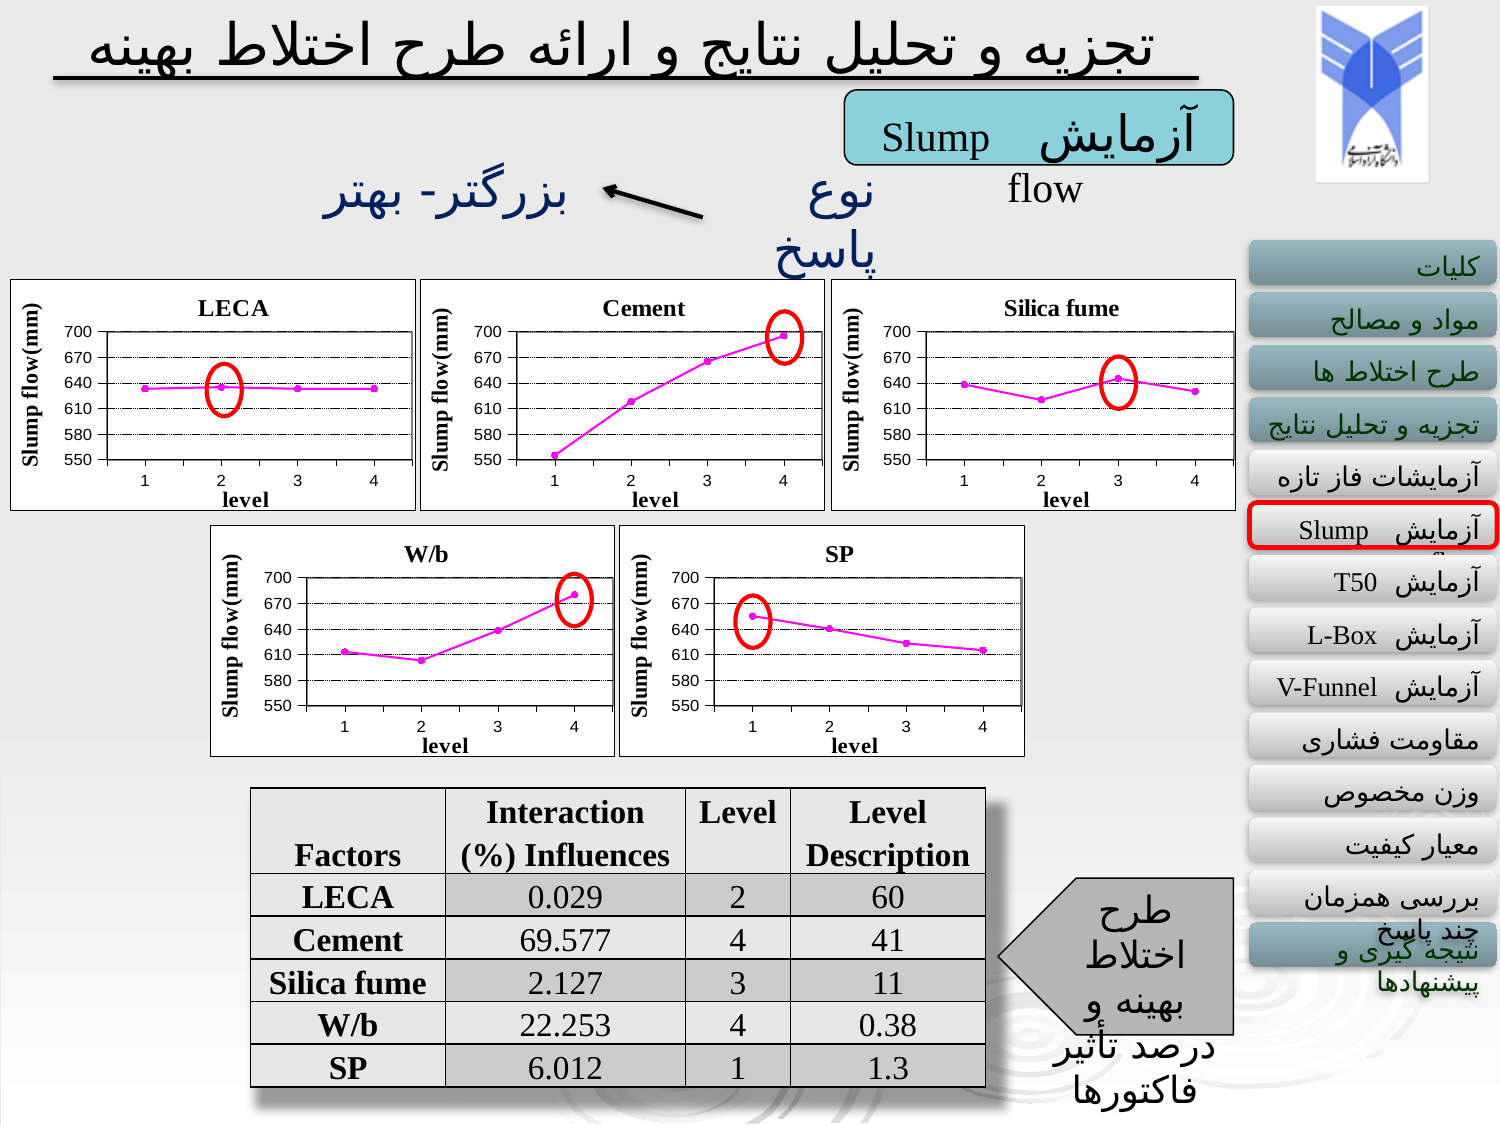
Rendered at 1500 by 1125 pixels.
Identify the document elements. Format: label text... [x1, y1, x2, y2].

table_cell Cement [251, 917, 445, 958]
text_box آزمایشات فاز تازه [1249, 449, 1497, 495]
table_cell 0.029 [446, 874, 685, 915]
text_box مواد و مصالح [1249, 292, 1497, 338]
text_box طرح اختلاط بهینه و درصد تأثیر فاکتورها [997, 878, 1234, 1035]
table_cell 1 [686, 1045, 790, 1086]
text_box معیار کیفیت [1249, 817, 1497, 863]
subtitle تجزیه و تحلیل نتایج و ارائه طرح اختلاط بهینه [0, 0, 1246, 1125]
table_header Factors [251, 789, 445, 873]
table_cell 11 [791, 960, 985, 1001]
text_box کلیات [1249, 239, 1497, 285]
table_cell Silica fume [251, 960, 445, 1001]
table_cell LECA [251, 874, 445, 915]
table_cell 2 [686, 874, 790, 915]
table_cell W/b [251, 1002, 445, 1043]
table_cell 3 [686, 960, 790, 1001]
text_box نوع پاسخ [702, 149, 892, 279]
text_box مقاومت فشاری [620, 189, 698, 197]
chart [419, 278, 826, 520]
table_cell 41 [791, 917, 985, 958]
table_cell 0.38 [791, 1002, 985, 1043]
text_box تجزیه و تحلیل نتایج [1249, 397, 1497, 443]
text_box نتیجه گیری و پیشنهادها [1249, 923, 1497, 968]
table_header Interaction Influences (%) [446, 789, 685, 873]
text_box مقاومت فشاری [6, 281, 1239, 771]
text_box مقاومت فشاری [1249, 713, 1497, 758]
chart [830, 278, 1237, 520]
table_cell 1.3 [791, 1045, 985, 1086]
chart [9, 278, 416, 520]
text_box آزمايش Slump flow [1249, 502, 1497, 548]
table_cell 6.012 [446, 1045, 685, 1086]
text_box وزن مخصوص [1249, 764, 1497, 810]
table_cell 69.577 [446, 917, 685, 958]
text_box بررسی همزمان چند پاسخ [1249, 869, 1497, 915]
text_box بزرگتر- بهتر [289, 149, 585, 225]
text_box آزمایش T50 [1249, 554, 1497, 600]
text_box طرح اختلاط ها [1249, 344, 1497, 390]
picture [1316, 6, 1432, 185]
chart [619, 524, 1025, 766]
table_cell 2.127 [446, 960, 685, 1001]
table_cell 60 [791, 874, 985, 915]
table_header Level [686, 789, 790, 873]
table_cell 22.253 [446, 1002, 685, 1043]
table_header Level Description [791, 789, 985, 873]
table_cell 4 [686, 917, 790, 958]
table_cell 4 [686, 1002, 790, 1043]
text_box آزمايش Slump flow [844, 89, 1234, 165]
text_box آزمايش L-Box [1249, 607, 1497, 653]
text_box آزمايش V-Funnel [1249, 660, 1497, 705]
chart [209, 524, 616, 766]
table_cell SP [251, 1045, 445, 1086]
